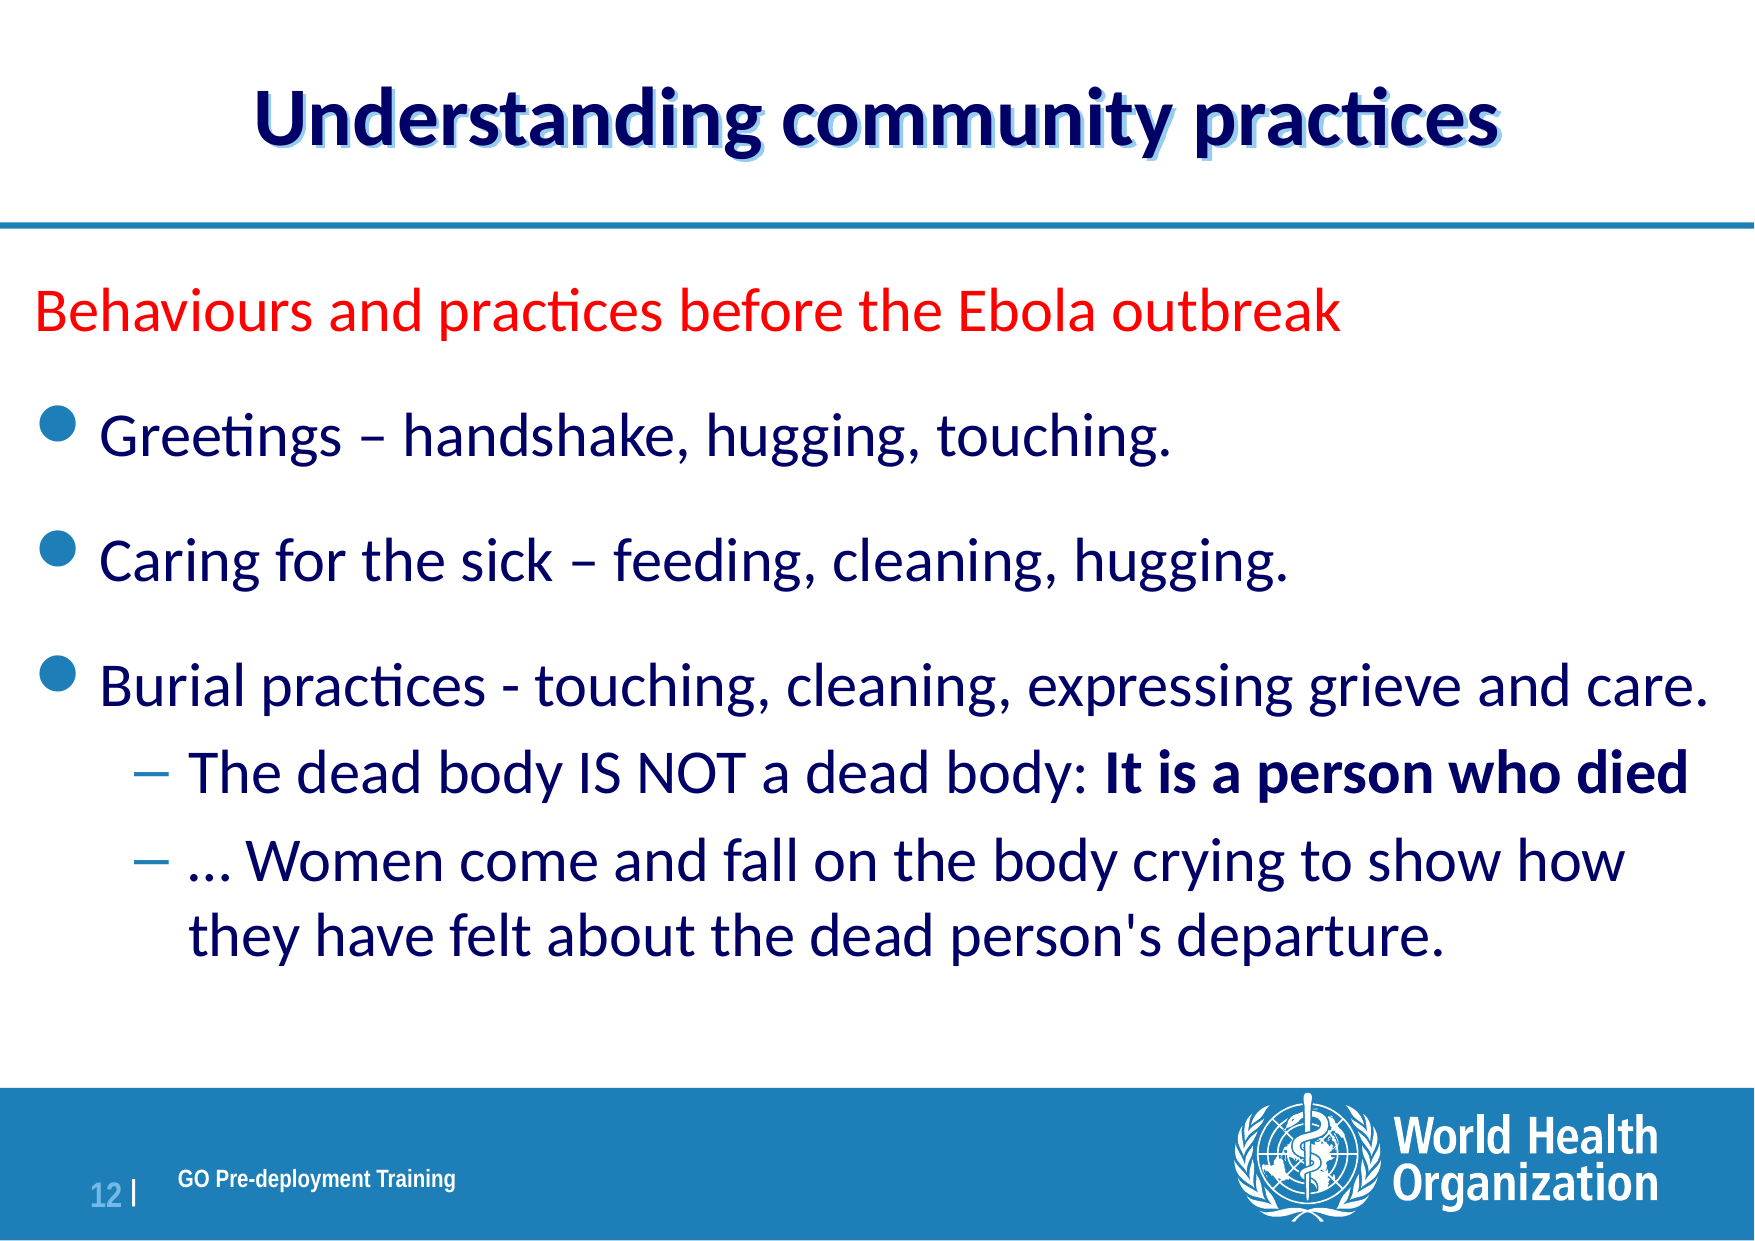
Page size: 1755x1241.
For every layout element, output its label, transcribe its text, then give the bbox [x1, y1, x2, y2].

list Behaviours and practices before the Ebola outbreak Greetings – handshake, hugging, touching. Caring for the sick – feeding, cleaning, hugging. Burial practices - touching, cleaning, expressing grieve and care. The dead body IS NOT a dead body: It is a person who died … Women come and fall on the body crying to show how they have felt about the dead person's departure. [34, 268, 1720, 1011]
title Understanding community practices [0, 0, 1755, 224]
